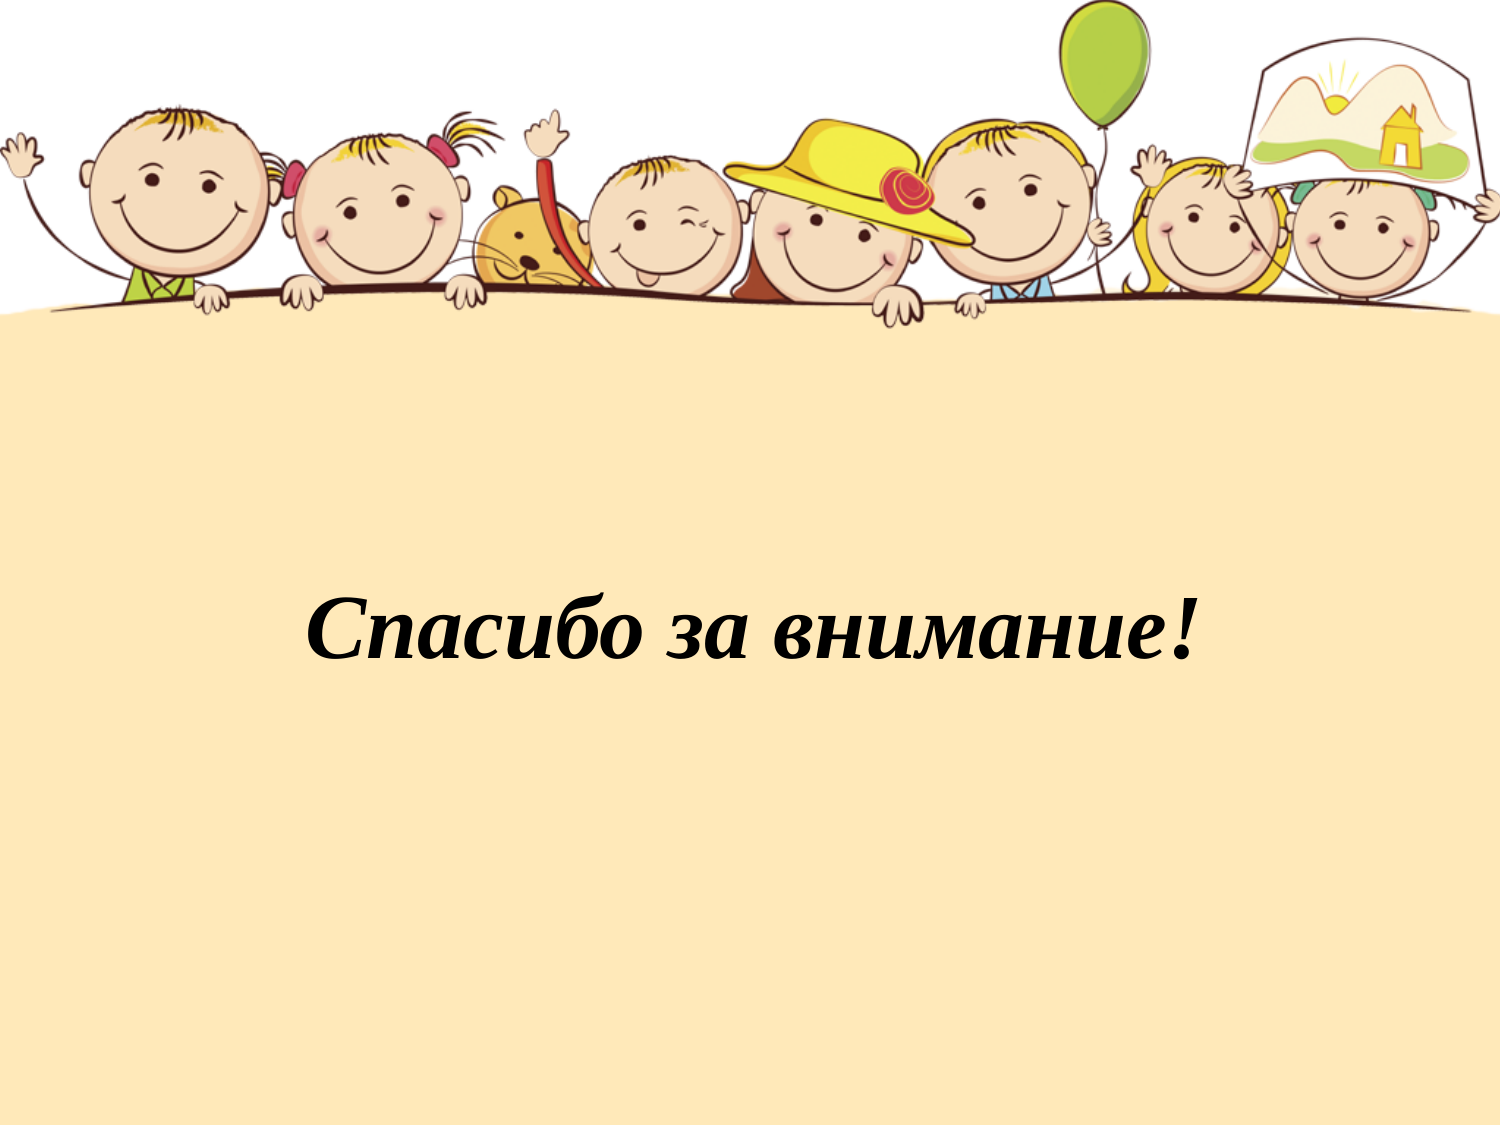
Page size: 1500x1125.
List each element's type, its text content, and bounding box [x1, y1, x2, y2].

picture [0, 0, 1500, 1125]
title Спасибо за внимание! [74, 420, 1436, 823]
